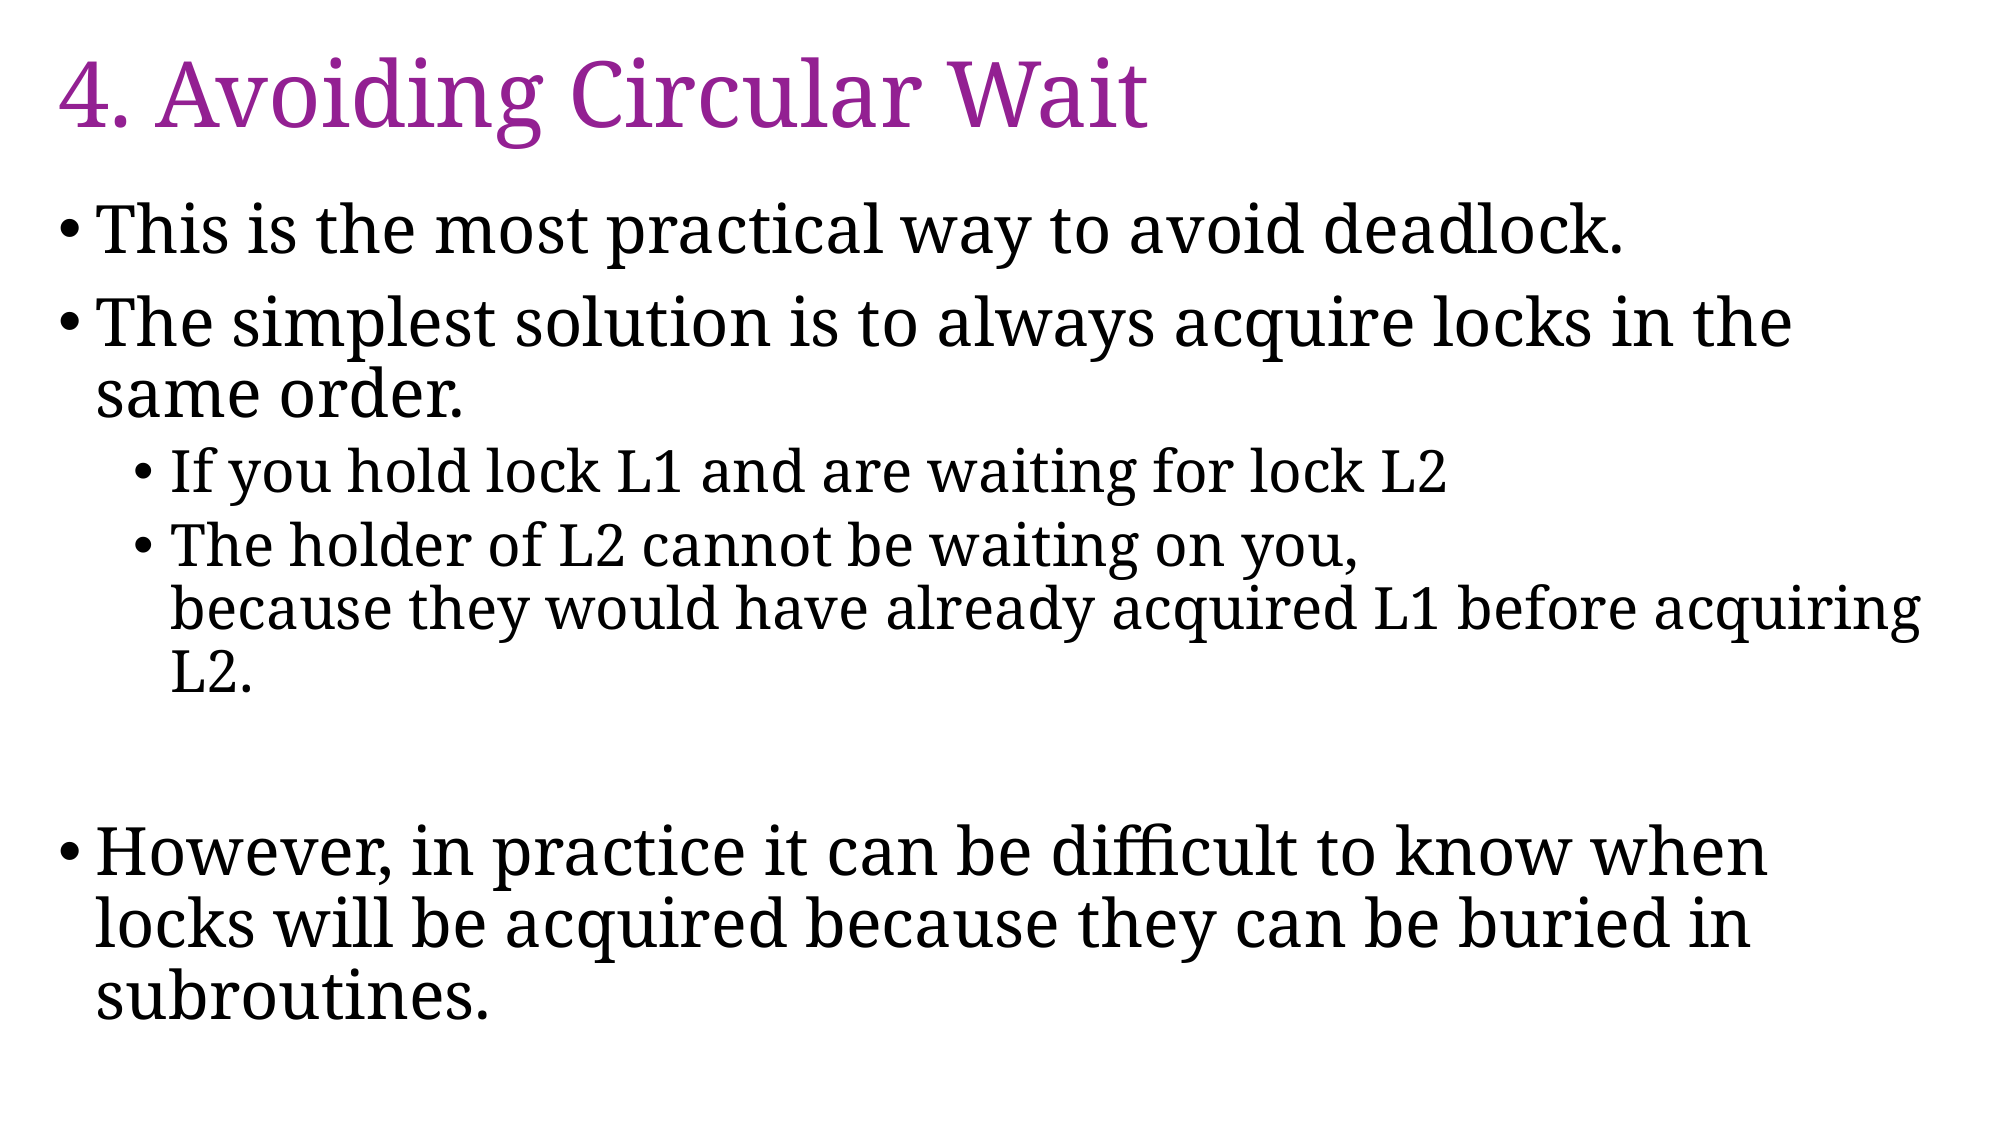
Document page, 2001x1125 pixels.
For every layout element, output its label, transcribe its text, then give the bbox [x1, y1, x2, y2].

list This is the most practical way to avoid deadlock. The simplest solution is to always acquire locks in the same order. If you hold lock L1 and are waiting for lock L2 The holder of L2 cannot be waiting on you, because they would have already acquired L1 before acquiring L2. However, in practice it can be difficult to know when locks will be acquired because they can be buried in subroutines. [43, 188, 1953, 1106]
title 4. Avoiding Circular Wait [43, 25, 1953, 171]
